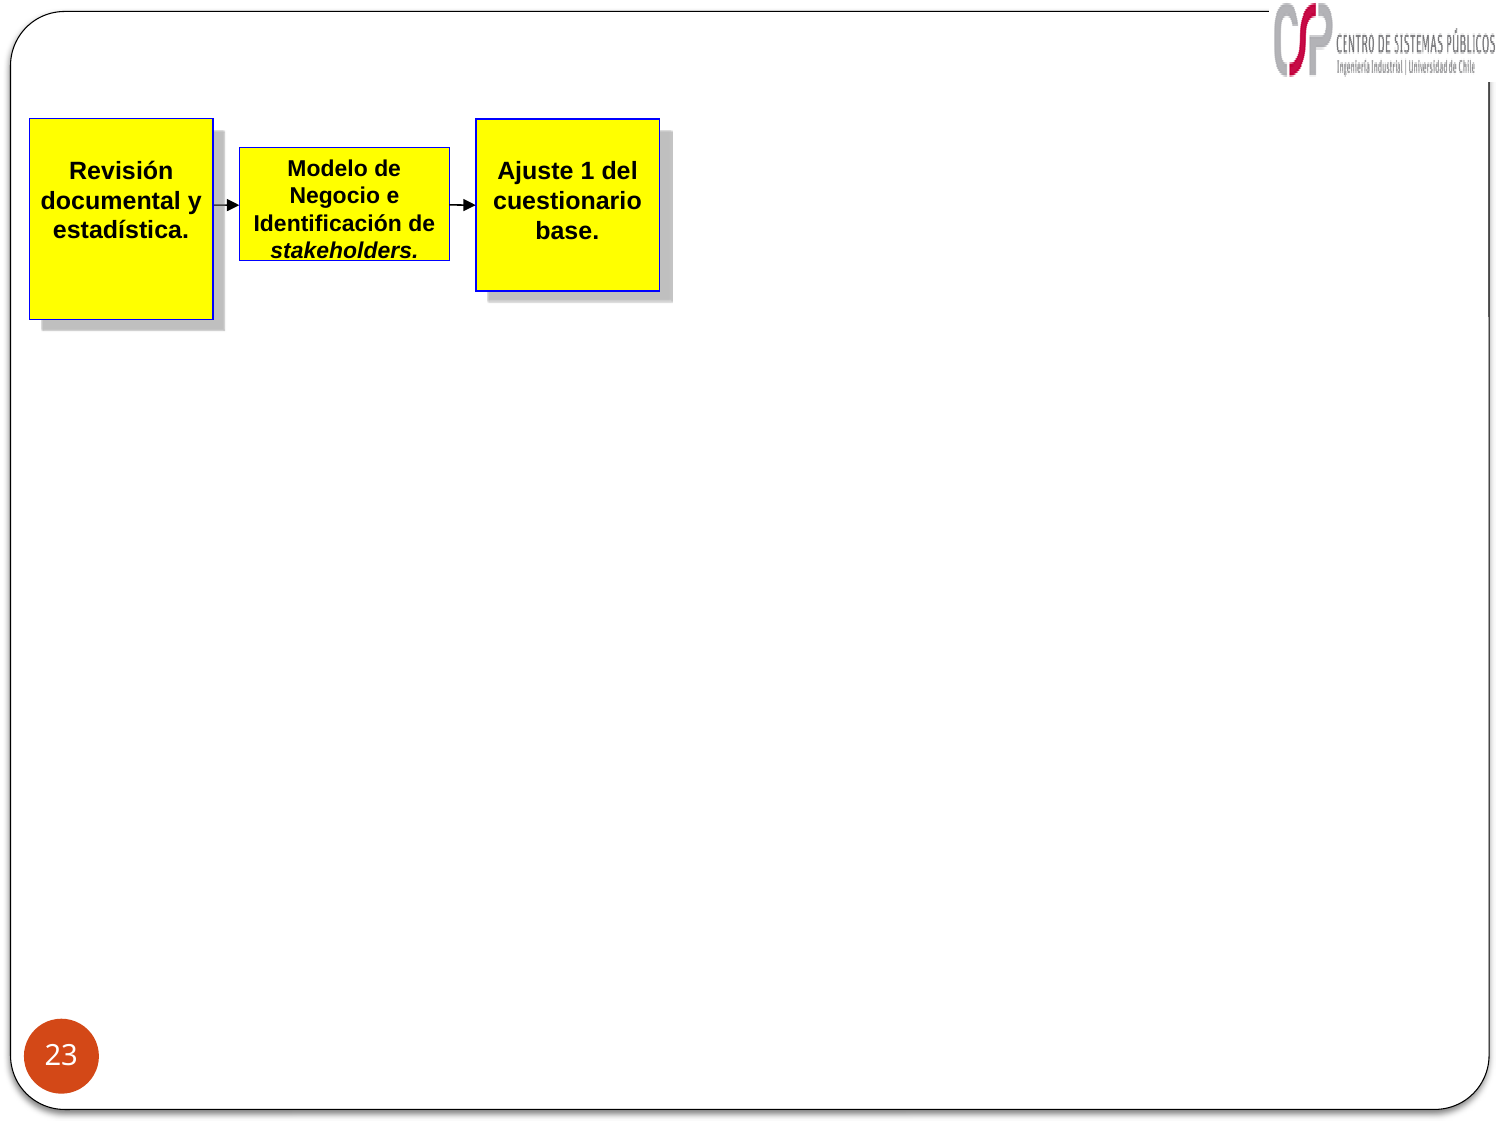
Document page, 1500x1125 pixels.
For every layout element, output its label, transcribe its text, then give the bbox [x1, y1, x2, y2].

text_box Modelo de Negocio e Identificación de stakeholders. [239, 147, 450, 261]
picture [1269, 0, 1500, 82]
text_box [226, 198, 240, 212]
text_box Ajuste 1 del cuestionario base. [475, 118, 660, 292]
slide_number 23 [23, 1018, 99, 1094]
text_box Revisión documental y estadística. [29, 118, 214, 320]
text_box [449, 198, 476, 212]
